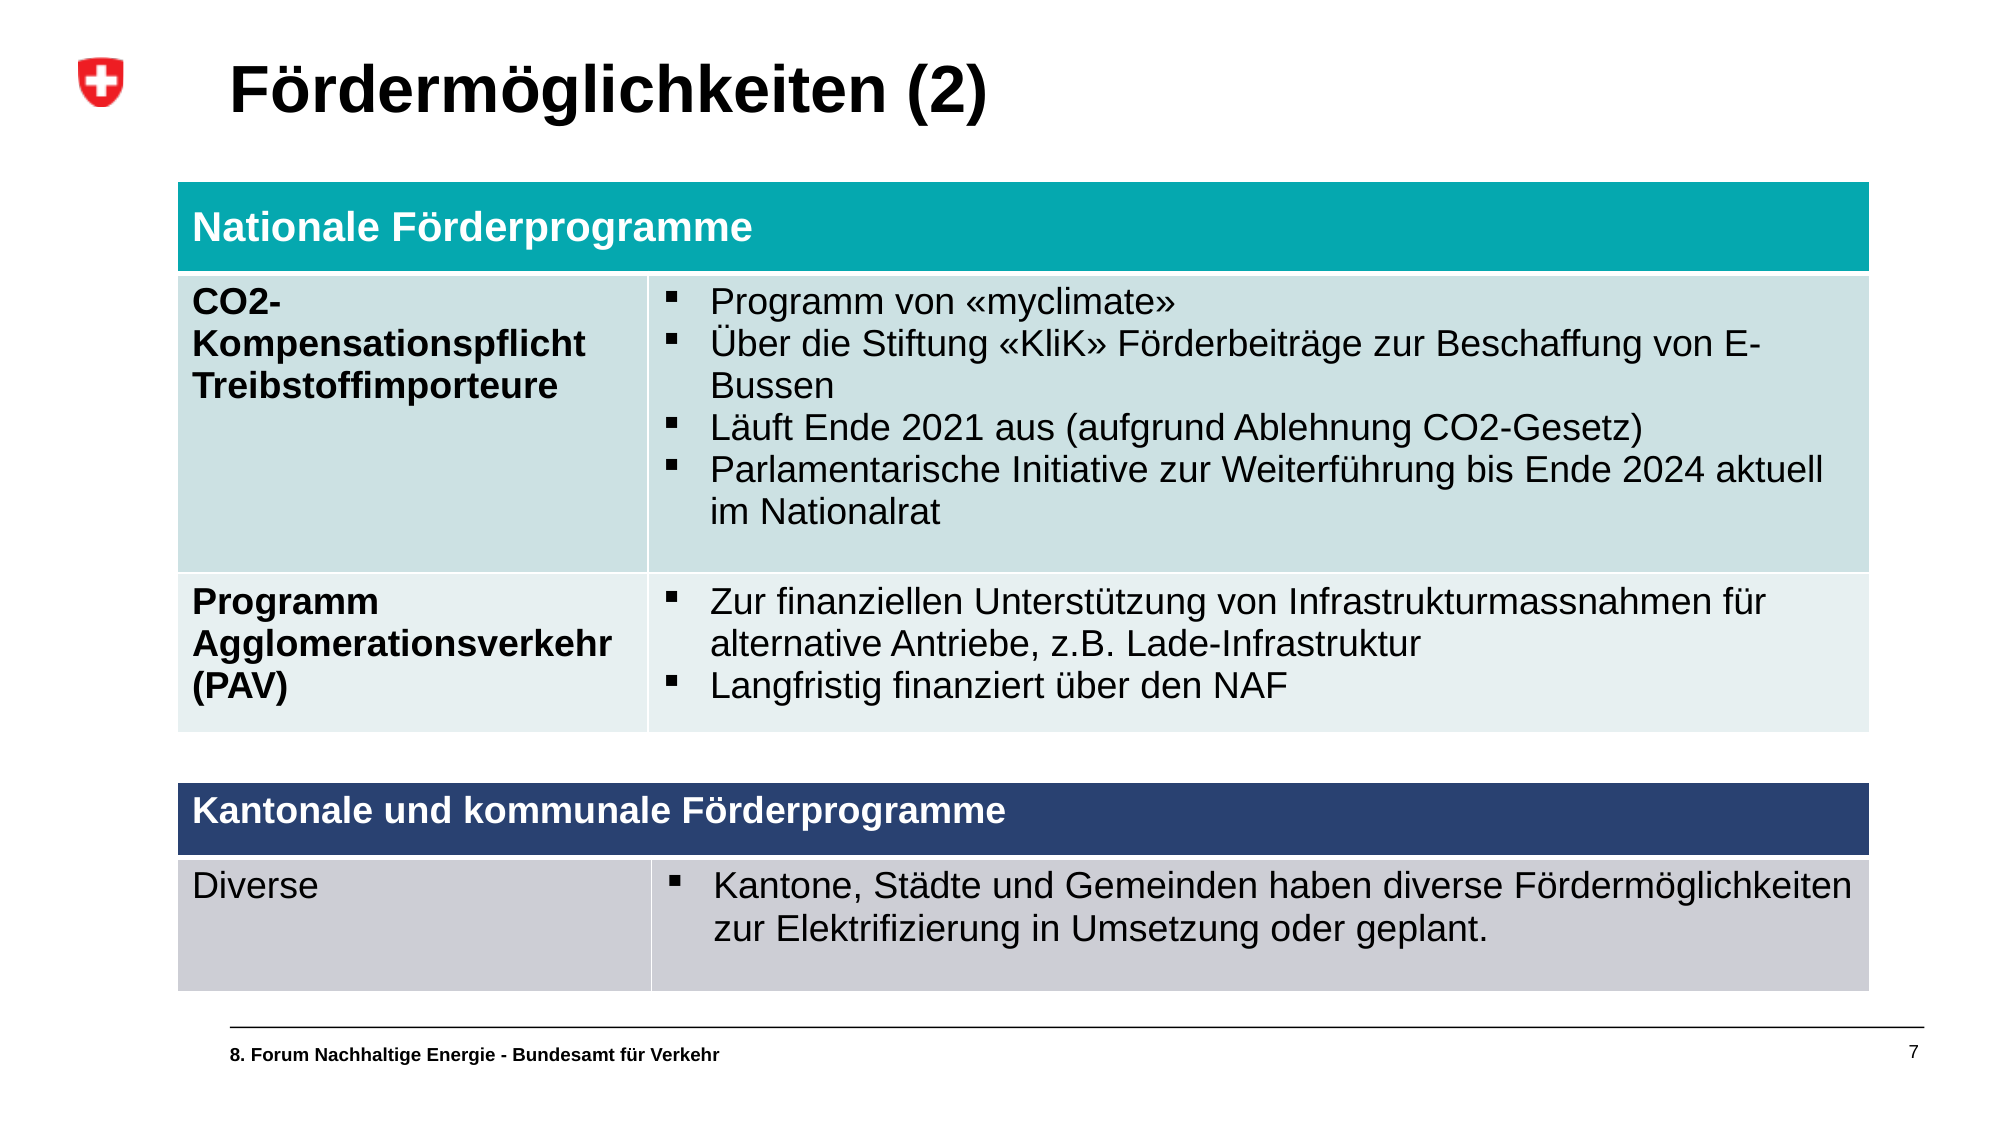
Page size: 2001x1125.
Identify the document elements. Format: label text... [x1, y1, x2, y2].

table_cell CO2-Kompensationspflicht Treibstoffimporteure [178, 276, 647, 572]
footer 8. Forum Nachhaltige Energie - Bundesamt für Verkehr [229, 1040, 1177, 1069]
table_header Kantonale und kommunale Förderprogramme [178, 783, 1869, 855]
slide_number 7 [1821, 1040, 1919, 1070]
table_cell Programm von «myclimate» Über die Stiftung «KliK» Förderbeiträge zur Beschaffung von E-Bussen Läuft Ende 2021 aus (aufgrund Ablehnung CO2-Gesetz) Parlamentarische Initiative zur Weiterführung bis Ende 2024 aktuell im Nationalrat [649, 276, 1869, 572]
title Fördermöglichkeiten (2) [229, 50, 1922, 199]
table_cell Diverse [178, 860, 651, 991]
table_cell Zur finanziellen Unterstützung von Infrastrukturmassnahmen für alternative Antriebe, z.B. Lade-Infrastruktur Langfristig finanziert über den NAF [649, 574, 1869, 732]
table_cell Kantone, Städte und Gemeinden haben diverse Fördermöglichkeiten zur Elektrifizierung in Umsetzung oder geplant. [652, 860, 1869, 991]
table_header Nationale Förderprogramme [178, 182, 1869, 271]
table_cell Programm Agglomerationsverkehr (PAV) [178, 574, 647, 732]
